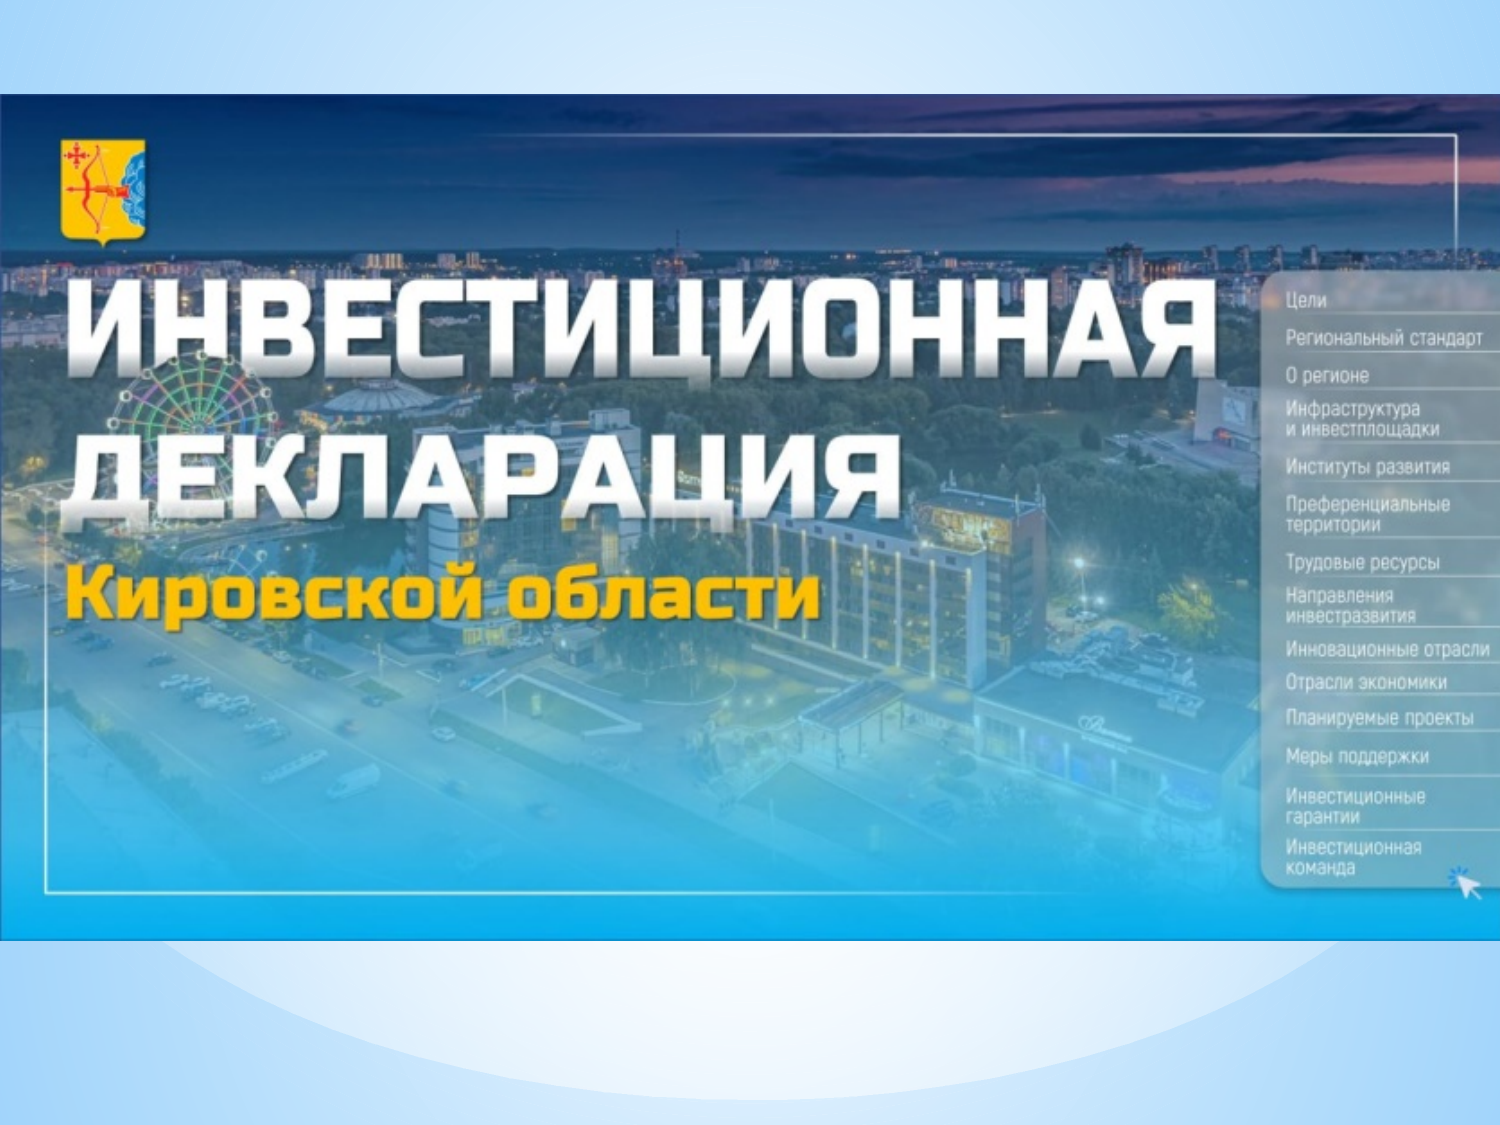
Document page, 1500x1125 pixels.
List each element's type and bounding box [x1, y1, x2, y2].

picture [0, 94, 1500, 930]
